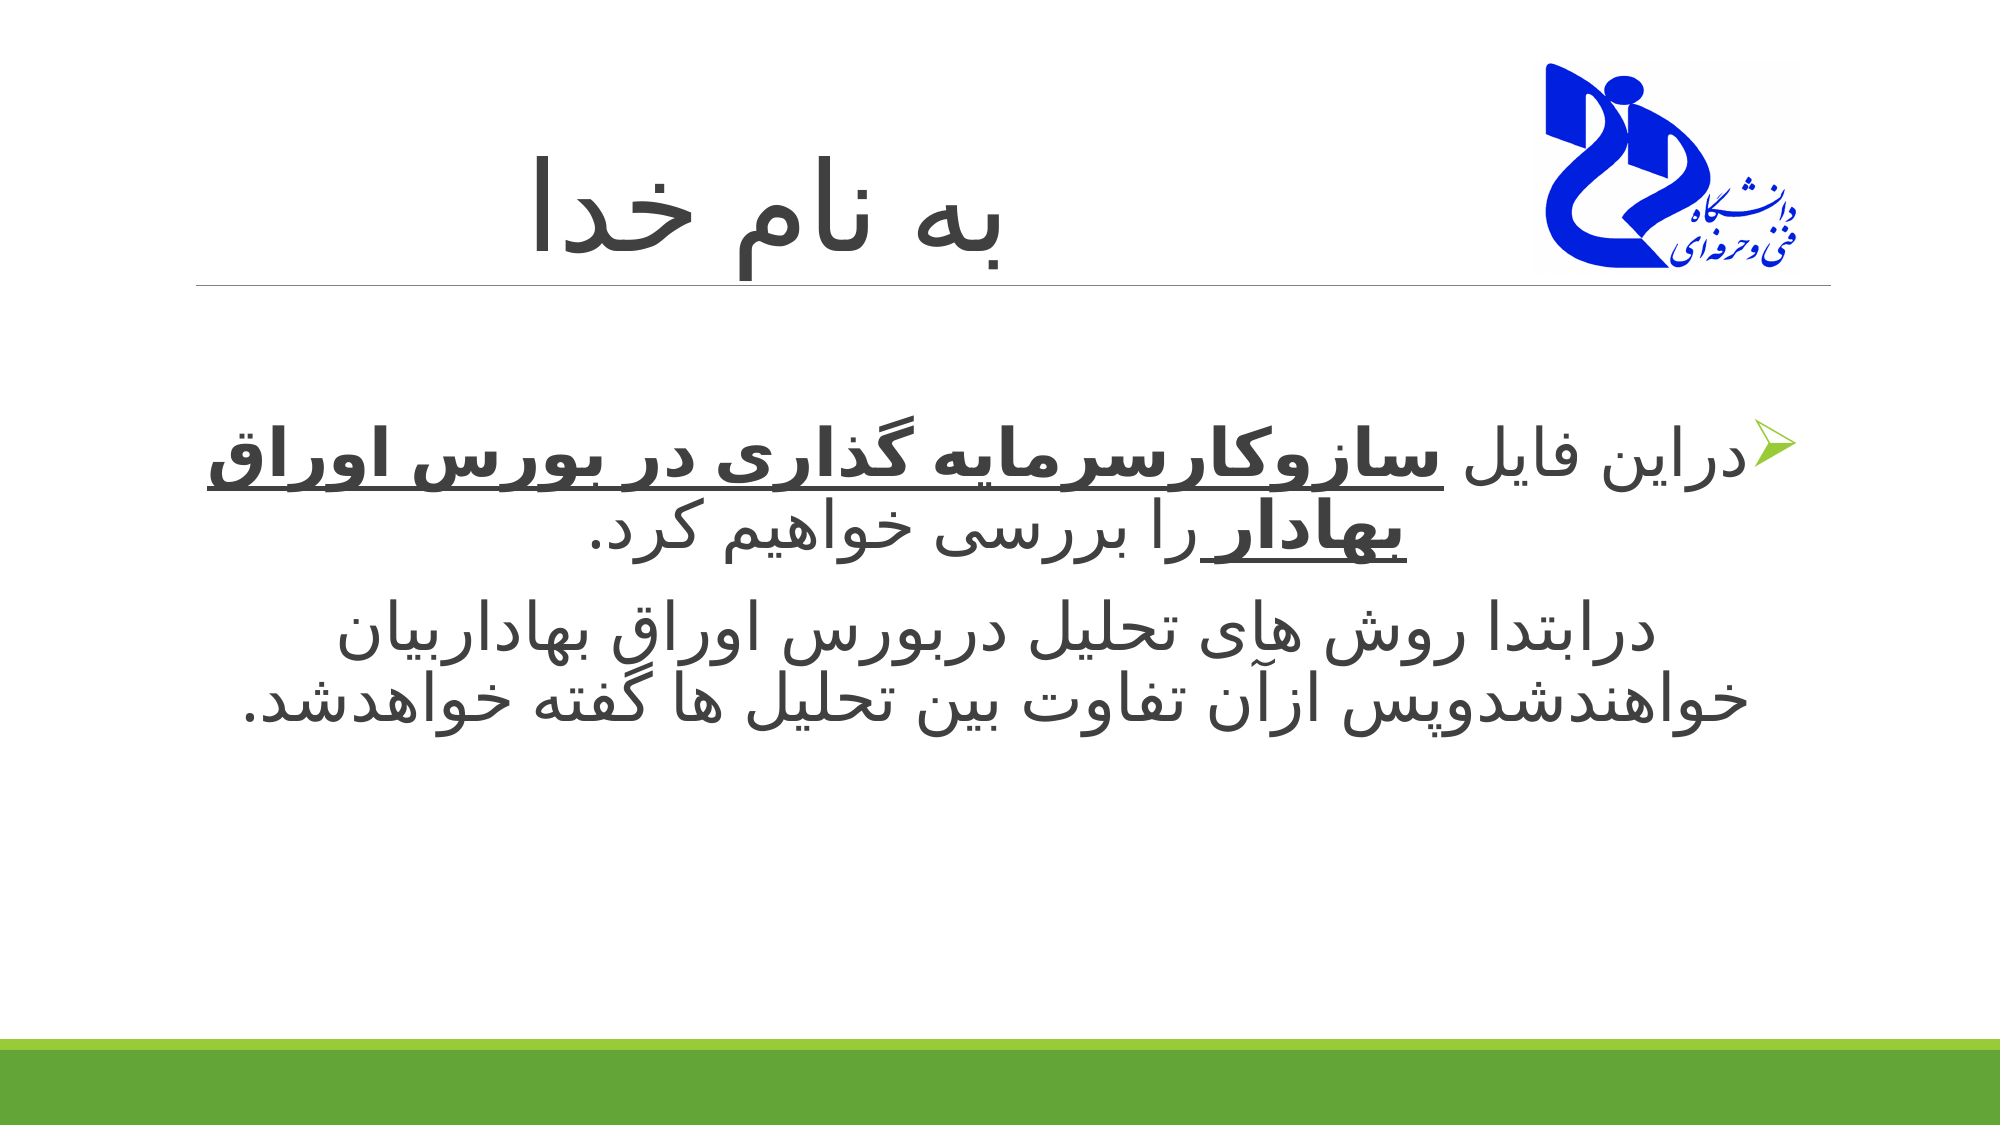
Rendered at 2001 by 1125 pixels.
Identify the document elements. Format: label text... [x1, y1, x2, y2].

picture [1502, 48, 1831, 286]
list دراین فایل سازوکارسرمایه گذاری در بورس اوراق بهادار را بررسی خواهیم کرد. درابتدا روش های تحلیل دربورس اوراق بهاداربیان خواهندشدوپس ازآن تفاوت بین تحلیل ها گفته خواهدشد. [180, 302, 1830, 963]
title به نام خدا [180, 47, 1502, 285]
